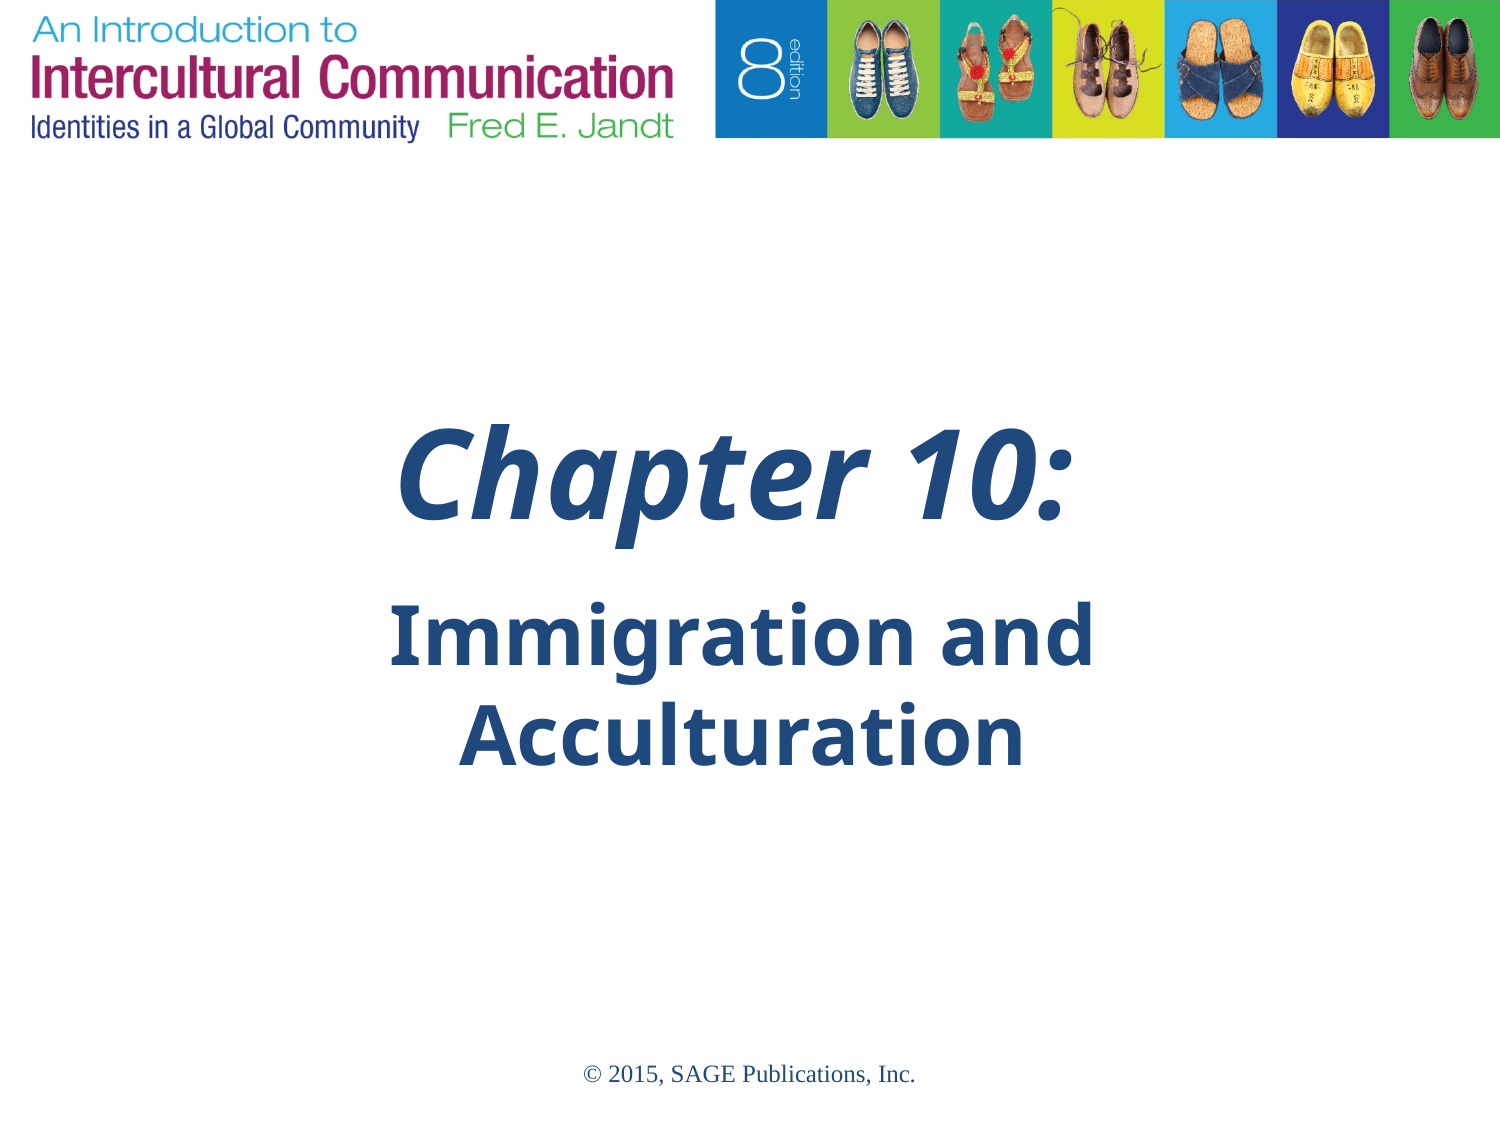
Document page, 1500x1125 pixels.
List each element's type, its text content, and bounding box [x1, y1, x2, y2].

picture [0, 0, 1500, 1125]
footer © 2015, SAGE Publications, Inc. [512, 1042, 988, 1103]
subtitle Immigration and Acculturation [174, 575, 1313, 900]
title Chapter 10: [112, 349, 1388, 591]
